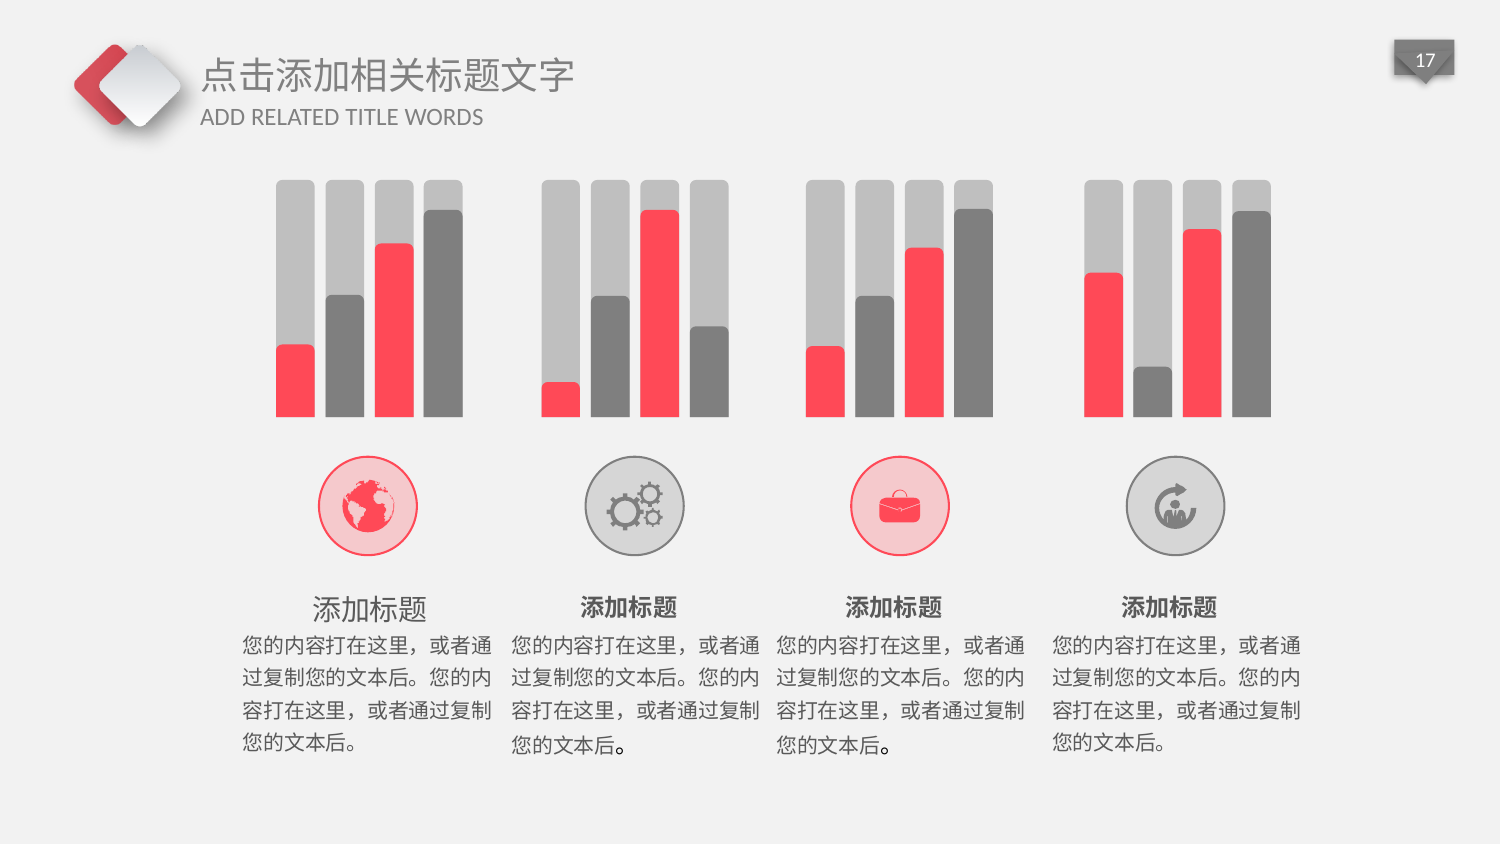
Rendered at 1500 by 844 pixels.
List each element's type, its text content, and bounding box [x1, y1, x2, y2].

text_box [423, 179, 463, 214]
text_box [954, 208, 993, 418]
picture [89, 35, 190, 136]
text_box [954, 179, 993, 212]
text_box 添加标题 [300, 568, 532, 629]
text_box [640, 209, 680, 418]
text_box [640, 179, 680, 215]
text_box [318, 456, 417, 556]
text_box [1232, 211, 1271, 418]
text_box [423, 209, 463, 418]
text_box [541, 179, 580, 386]
text_box [342, 479, 395, 533]
text_box [374, 243, 414, 418]
text_box [904, 247, 944, 418]
text_box [590, 179, 630, 301]
text_box 您的内容打在这里，或者通过复制您的文本后。您的内容打在这里，或者通过复制您的文本后。 [764, 619, 1039, 764]
text_box [325, 294, 365, 418]
text_box [1084, 179, 1124, 278]
text_box 添加标题 [1109, 573, 1341, 624]
text_box 您的内容打在这里，或者通过复制您的文本后。您的内容打在这里，或者通过复制您的文本后。 [230, 618, 499, 761]
text_box [904, 179, 944, 253]
text_box 添加标题 [833, 573, 1066, 624]
text_box 添加标题 [568, 573, 801, 624]
text_box [325, 179, 365, 300]
text_box [606, 481, 663, 531]
text_box [689, 326, 729, 418]
text_box [276, 179, 315, 348]
text_box [1154, 483, 1197, 529]
text_box [1232, 179, 1271, 214]
text_box [805, 179, 845, 352]
text_box [855, 295, 895, 418]
text_box [1182, 179, 1222, 234]
text_box [1133, 366, 1173, 418]
text_box [585, 456, 684, 556]
text_box [805, 346, 845, 418]
text_box [590, 295, 630, 418]
text_box 您的内容打在这里，或者通过复制您的文本后。您的内容打在这里，或者通过复制您的文本后。 [1040, 618, 1314, 761]
text_box [1084, 272, 1124, 418]
text_box [541, 382, 580, 418]
text_box [879, 489, 921, 523]
text_box [374, 179, 414, 248]
text_box [1126, 456, 1225, 556]
text_box [851, 456, 949, 556]
text_box [1133, 179, 1173, 372]
text_box [855, 179, 895, 301]
text_box 您的内容打在这里，或者通过复制您的文本后。您的内容打在这里，或者通过复制您的文本后。 [499, 619, 764, 764]
text_box [276, 344, 315, 418]
text_box [1182, 229, 1222, 418]
text_box [689, 179, 729, 331]
